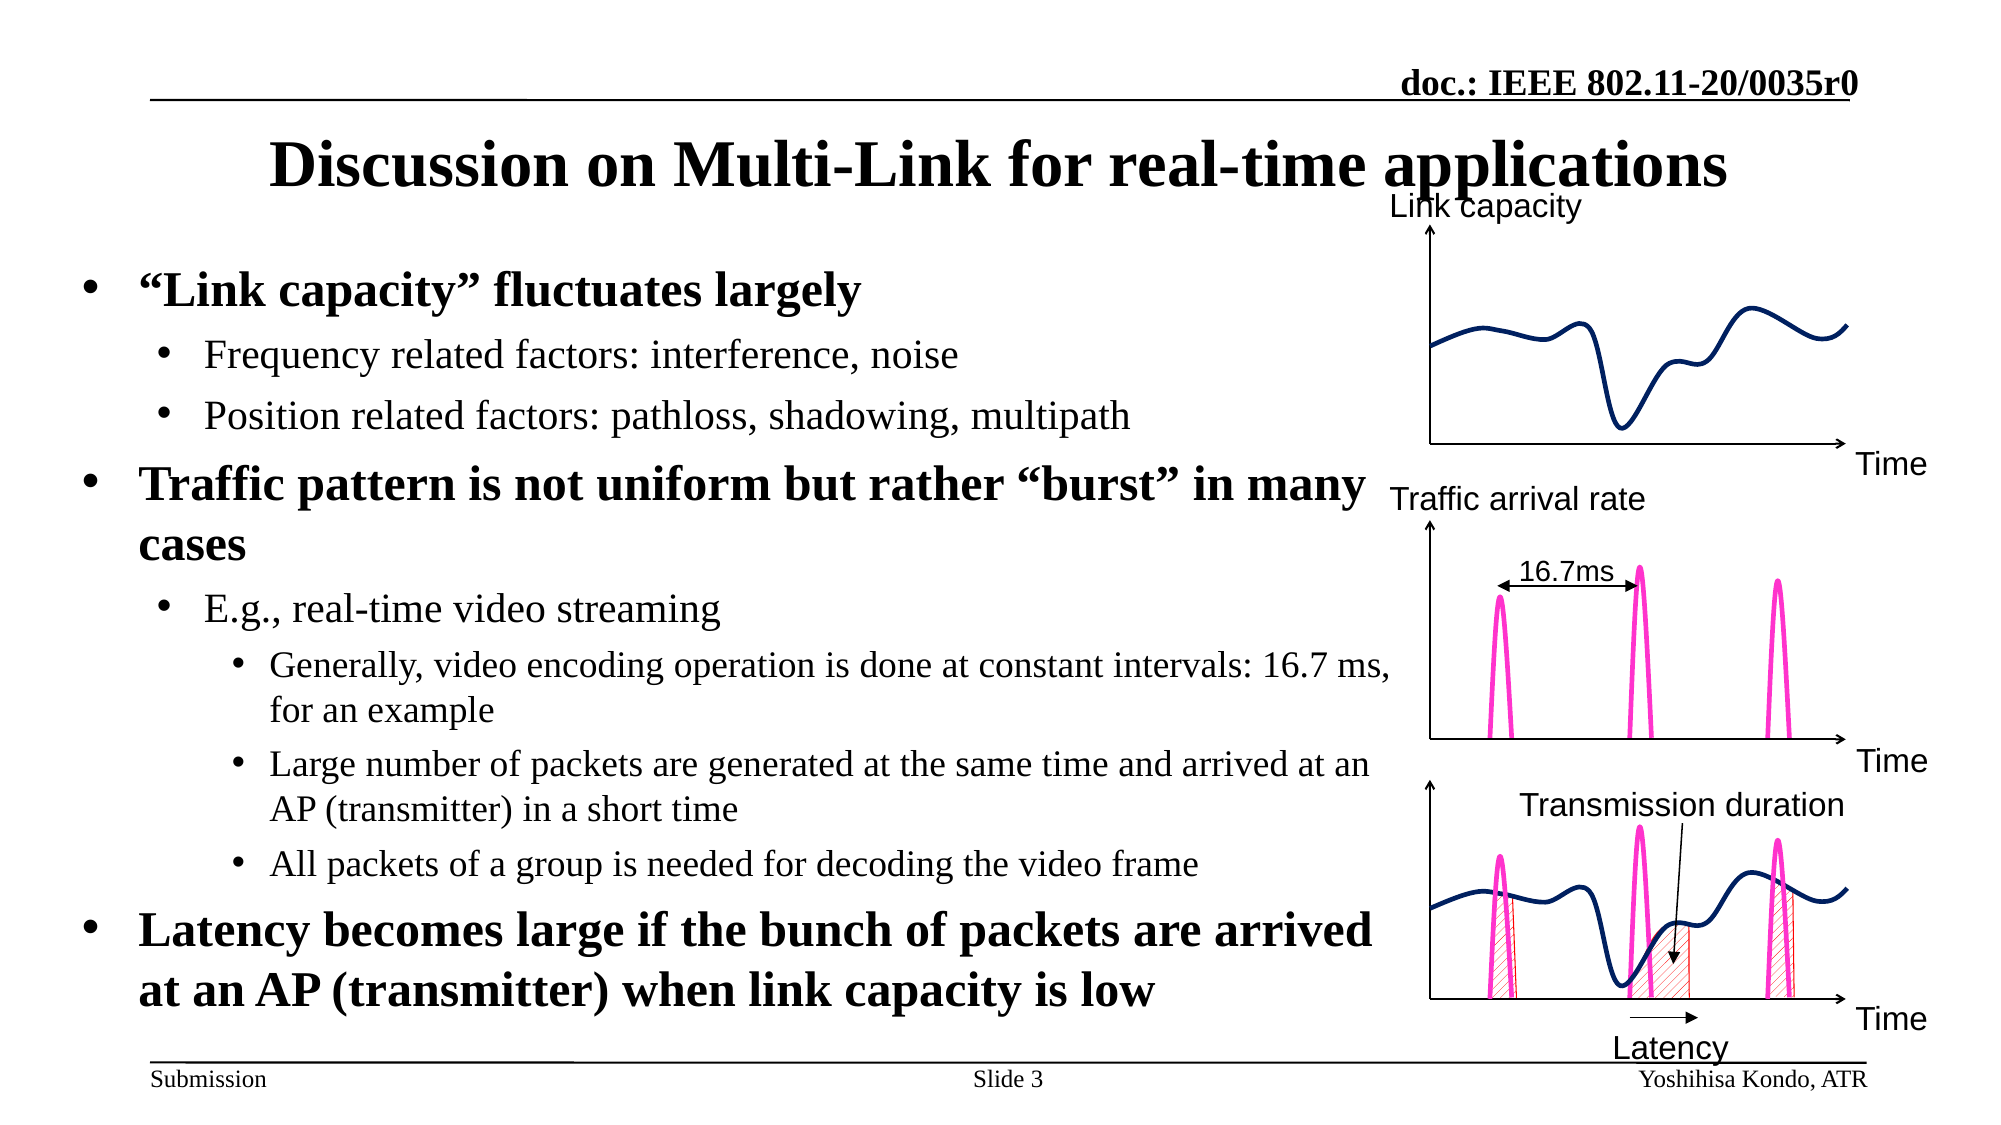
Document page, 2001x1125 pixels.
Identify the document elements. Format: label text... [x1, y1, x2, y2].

text_box [1765, 578, 1792, 738]
text_box [1509, 905, 1519, 998]
footer Yoshihisa Kondo, ATR [1171, 1061, 1869, 1093]
text_box [1631, 824, 1649, 898]
text_box Latency [1612, 1026, 1730, 1067]
text_box Time [1855, 997, 1929, 1038]
text_box Time [1855, 442, 1929, 483]
text_box [1687, 870, 1771, 928]
text_box Time [1856, 739, 1930, 779]
text_box [1487, 854, 1514, 998]
text_box [1765, 838, 1792, 998]
text_box [1627, 952, 1654, 998]
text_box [1673, 823, 1683, 965]
text_box [1434, 305, 1849, 431]
text_box Link capacity [1389, 184, 1584, 225]
slide_number Slide 3 [950, 1061, 1067, 1123]
text_box [1487, 594, 1514, 738]
text_box 16.7ms [1518, 551, 1615, 585]
text_box [1434, 889, 1493, 909]
title Discussion on Multi-Link for real-time applications [149, 112, 1850, 288]
text_box Traffic arrival rate [1389, 476, 1650, 517]
text_box [1508, 884, 1667, 989]
text_box Transmission duration [1519, 783, 1846, 824]
text_box [1652, 927, 1692, 998]
text_box [1786, 883, 1849, 904]
text_box [1627, 564, 1654, 738]
list “Link capacity” fluctuates largely Frequency related factors: interference, noise Position related factors: pathloss, shadowing, multipath Traffic pattern is not uniform but rather “burst” in many cases E.g., real-time video streaming Generally, video encoding operation is done at constant intervals: 16.7 ms, for an example Large number of packets are generated at the same time and arrived at an AP (transmitter) in a short time All packets of a group is needed for decoding the video frame Latency becomes large if the bunch of packets are arrived at an AP (transmitter) when link capacity is low [66, 248, 1421, 1063]
text_box [1786, 892, 1797, 998]
